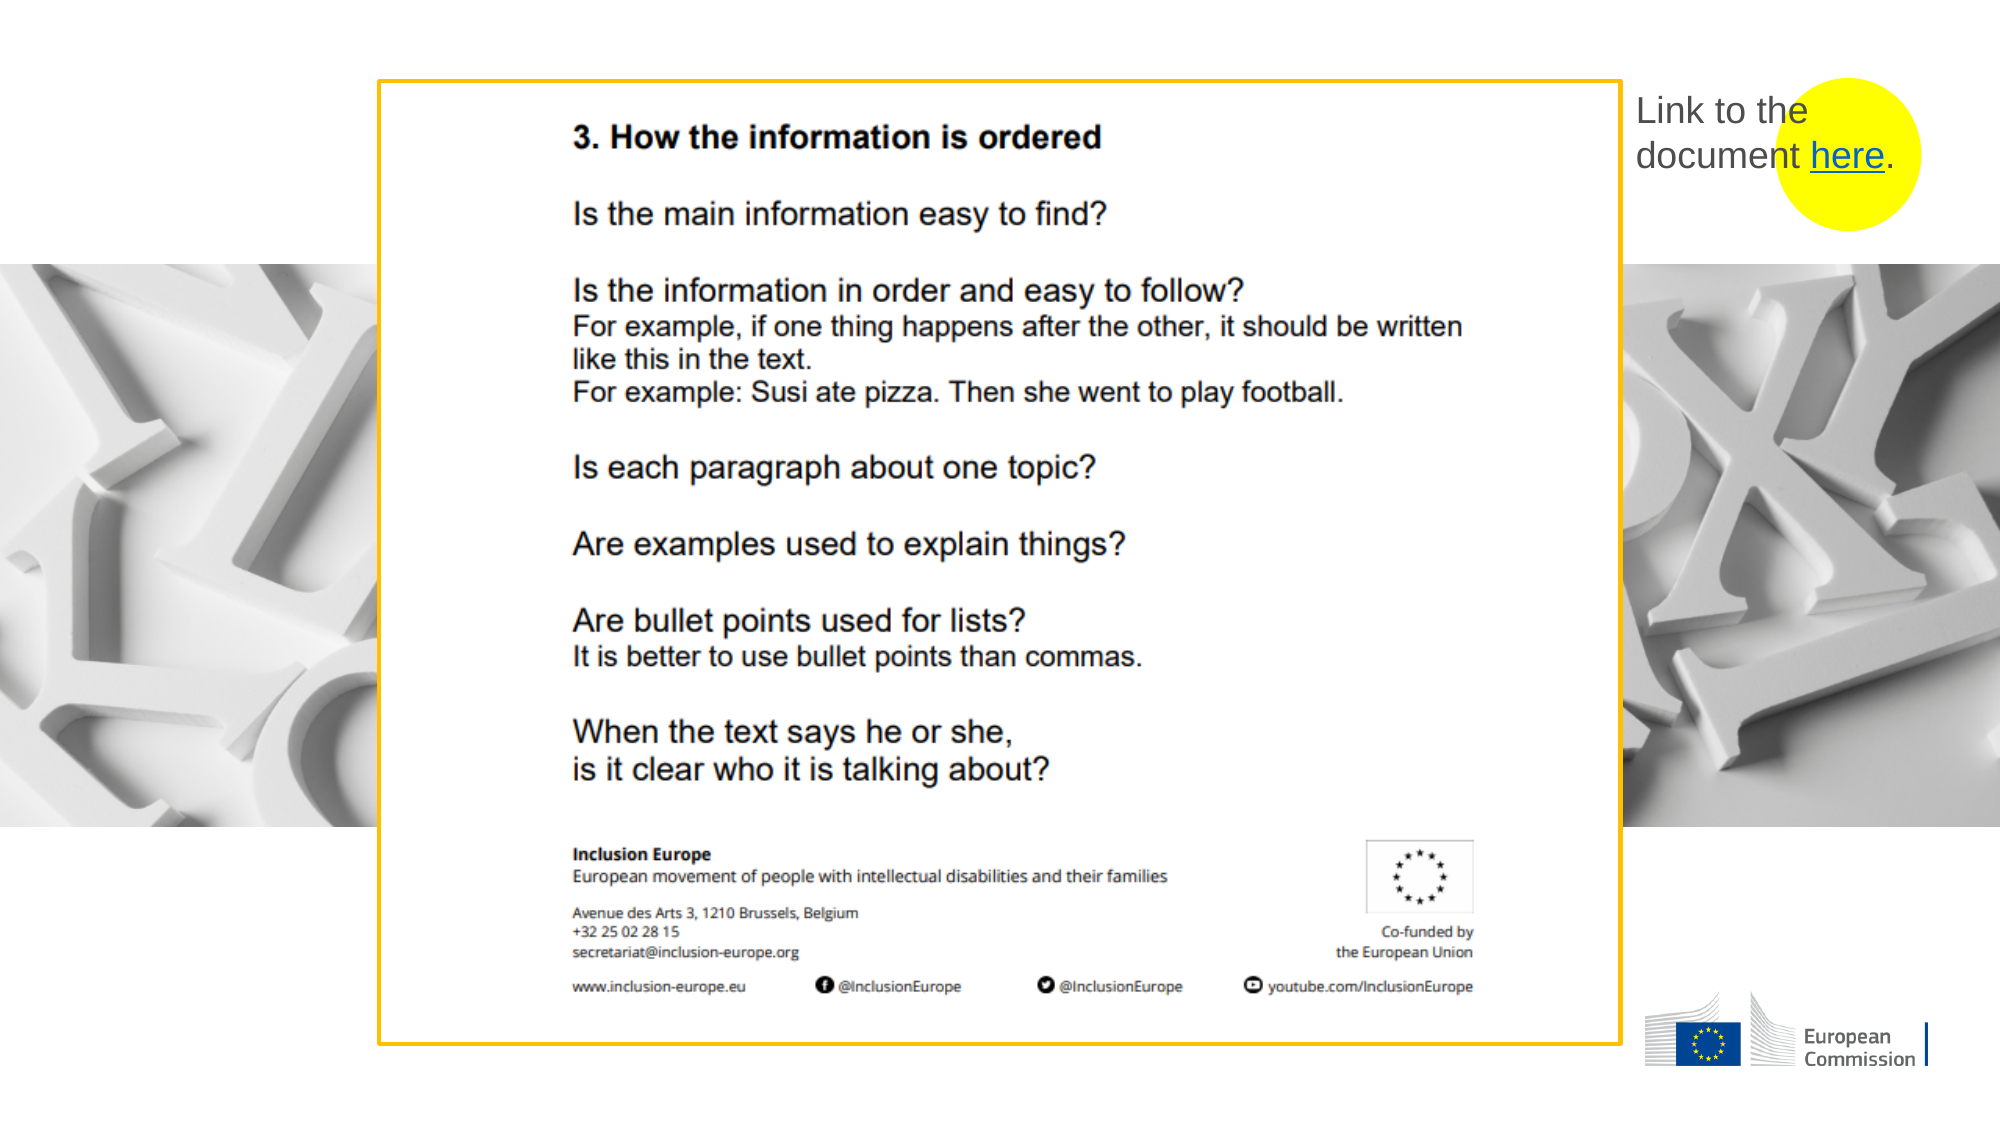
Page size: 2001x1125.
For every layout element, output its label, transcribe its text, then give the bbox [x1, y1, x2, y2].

text_box Link to the document here. [1621, 79, 1921, 184]
picture [0, 83, 2000, 1042]
text_box [1780, 184, 1916, 232]
picture [1645, 991, 1928, 1066]
